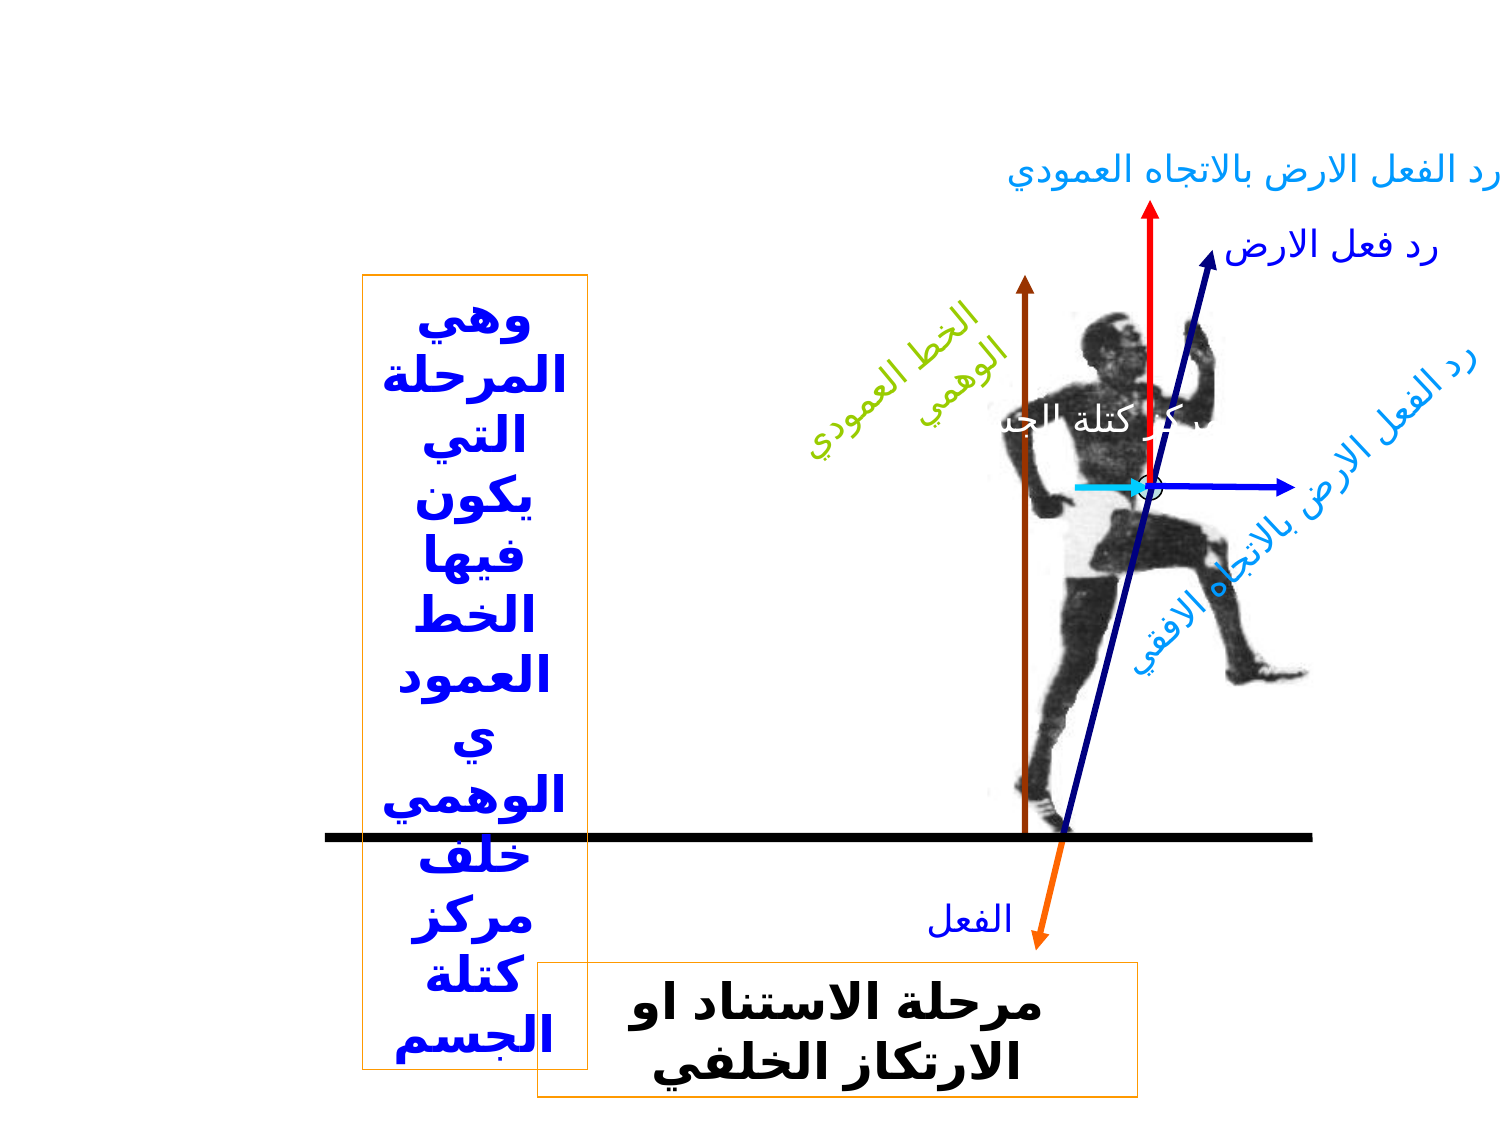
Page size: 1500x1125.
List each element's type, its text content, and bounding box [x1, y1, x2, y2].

text_box الفعل [911, 910, 1029, 948]
text_box رد الفعل الارض بالاتجاه الافقي [1390, 312, 1499, 459]
text_box مرحلة الاستناد او الارتكاز الخلفي [537, 962, 1138, 1098]
picture [612, 237, 1390, 910]
text_box [1032, 910, 1046, 951]
text_box رد فعل الارض [1209, 212, 1455, 273]
text_box وهي المرحلة التي يكون فيها الخط العمودي الوهمي خلف مركز كتلة الجسم [362, 274, 588, 1070]
text_box رد الفعل الارض بالاتجاه العمودي [991, 137, 1500, 198]
text_box [1143, 199, 1157, 237]
